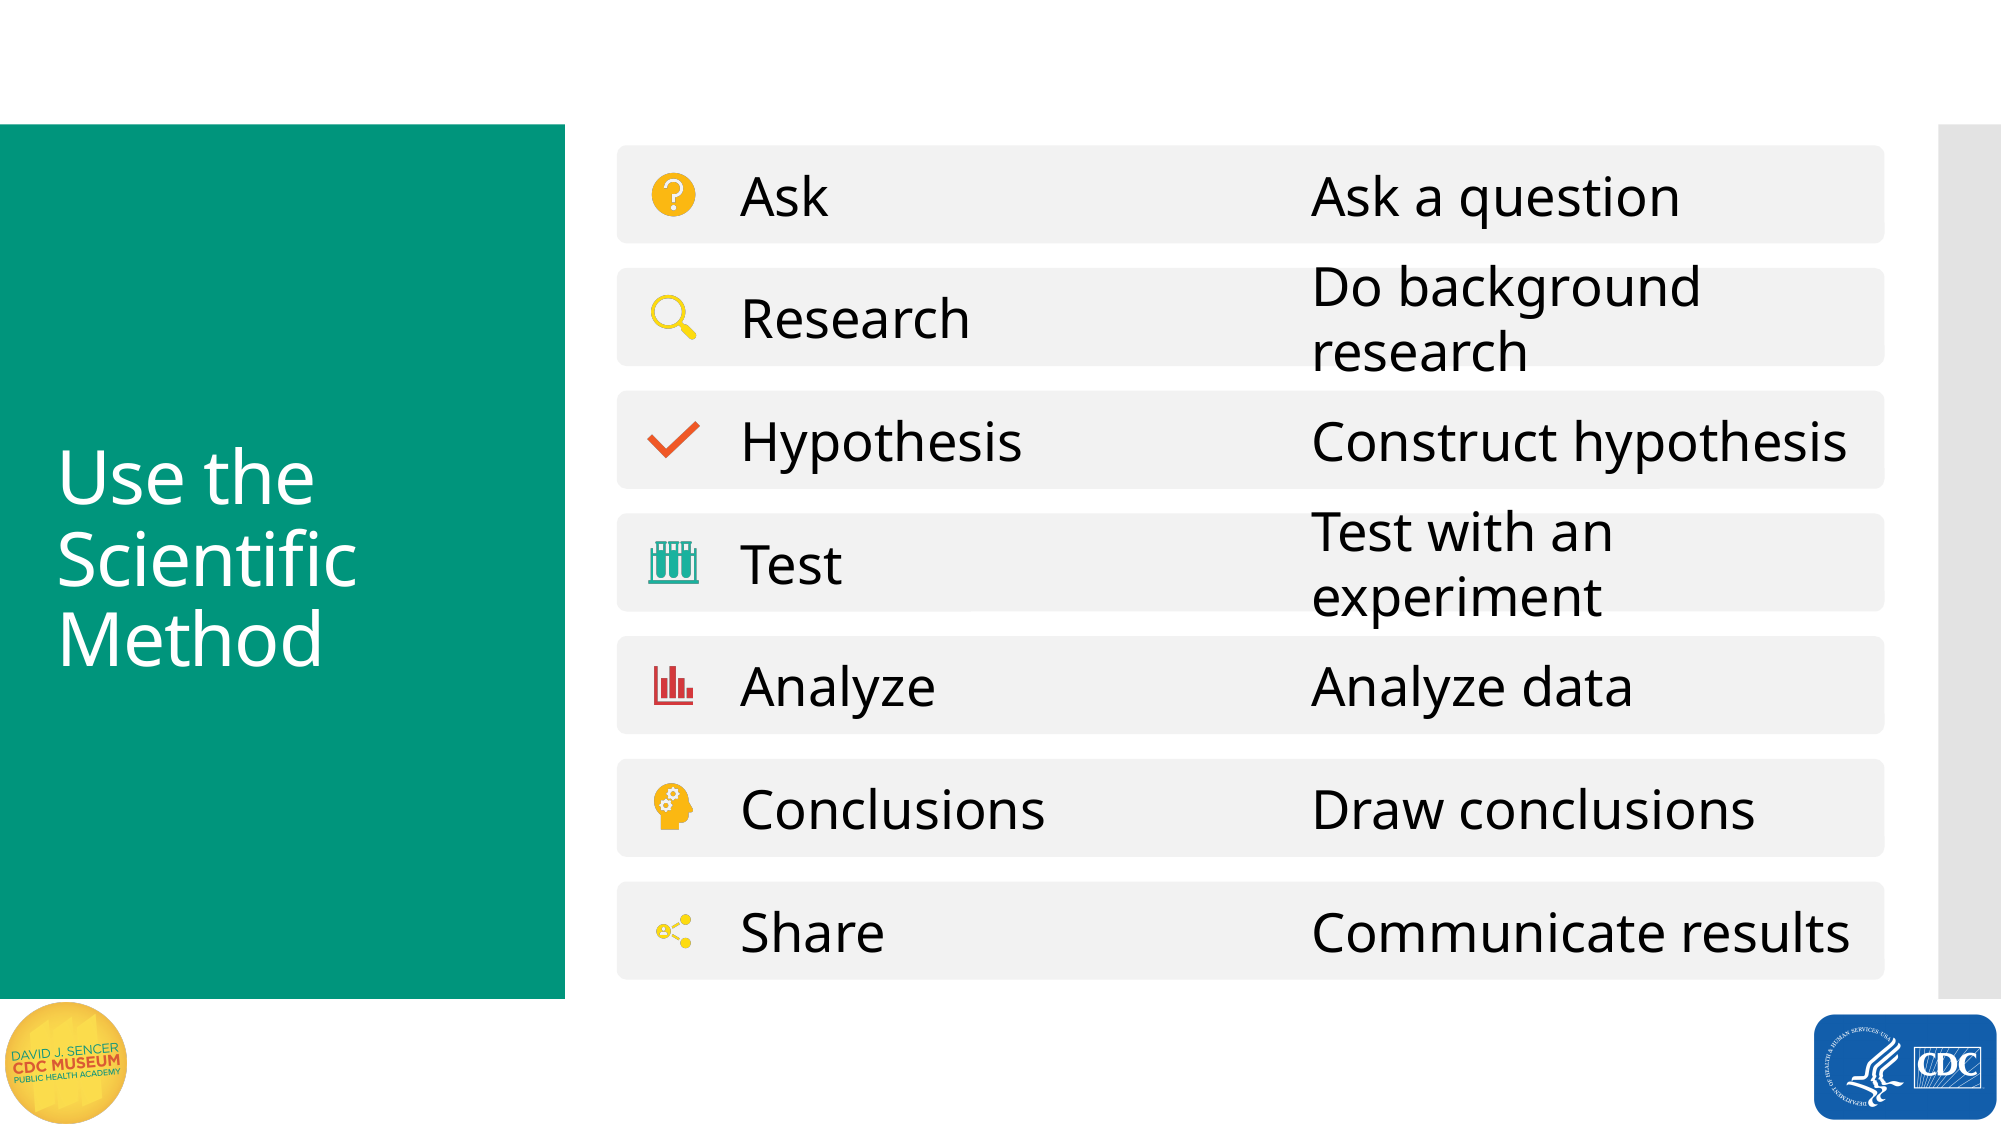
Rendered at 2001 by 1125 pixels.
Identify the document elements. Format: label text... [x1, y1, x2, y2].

picture [1801, 1006, 2000, 1125]
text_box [616, 145, 1885, 980]
picture [4, 1002, 127, 1124]
title Use the Scientific Method [41, 184, 525, 940]
